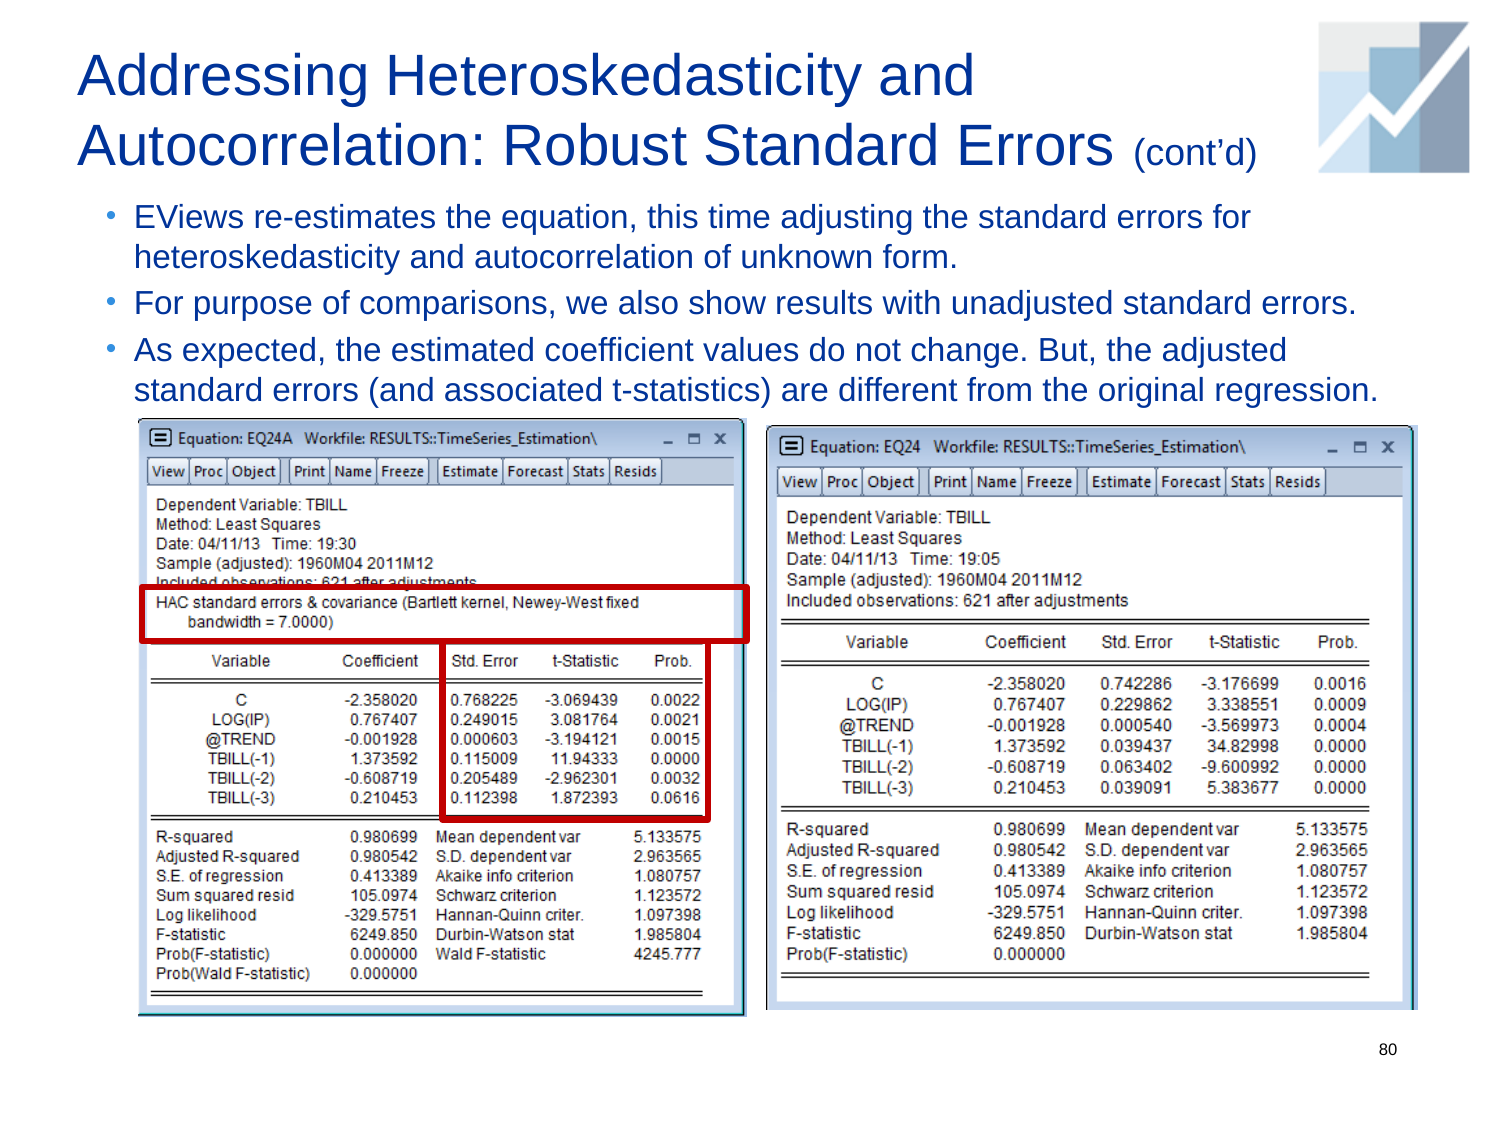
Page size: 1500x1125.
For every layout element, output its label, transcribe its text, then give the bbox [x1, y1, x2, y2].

slide_number 80 [1262, 1018, 1413, 1067]
picture [138, 418, 747, 1017]
picture [1300, 11, 1479, 181]
title Addressing Heteroskedasticity and Autocorrelation: Robust Standard Errors (cont’d) [62, 0, 1297, 185]
list EViews re-estimates the equation, this time adjusting the standard errors for heteroskedasticity and autocorrelation of unknown form. For purpose of comparisons, we also show results with unadjusted standard errors. As expected, the estimated coefficient values do not change. But, the adjusted standard errors (and associated t-statistics) are different from the original regression. [90, 187, 1441, 452]
picture [766, 425, 1418, 1011]
